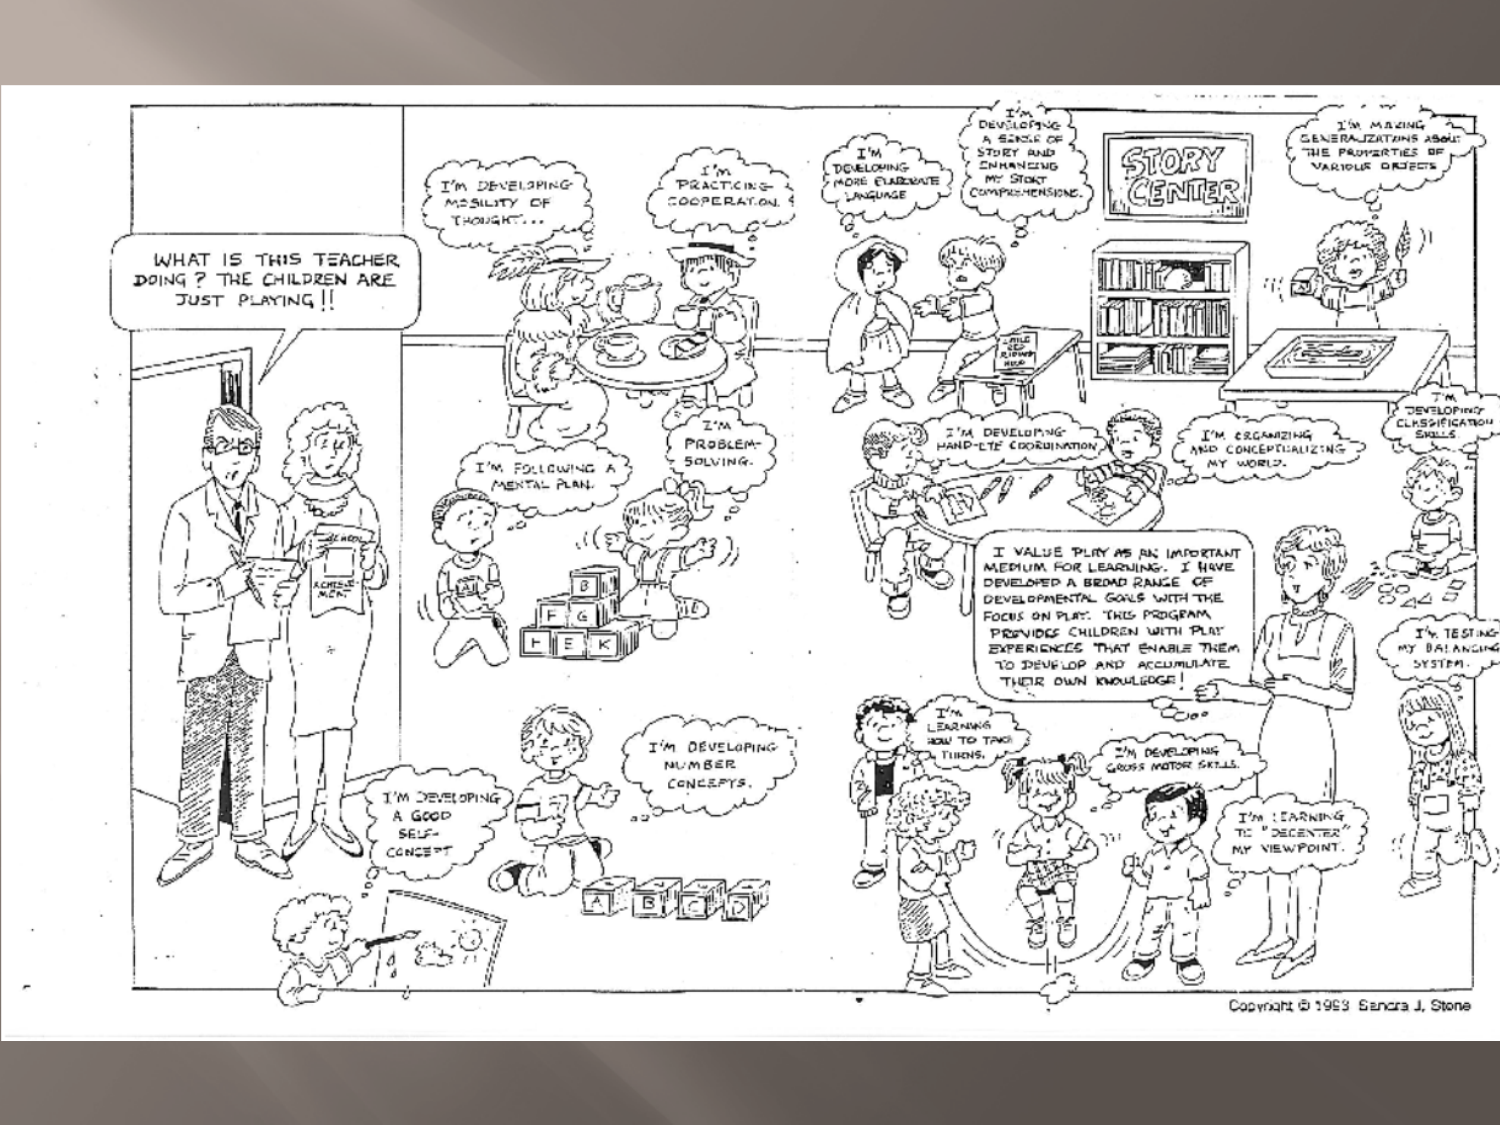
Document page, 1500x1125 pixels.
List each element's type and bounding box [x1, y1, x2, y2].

picture [0, 84, 1500, 1041]
